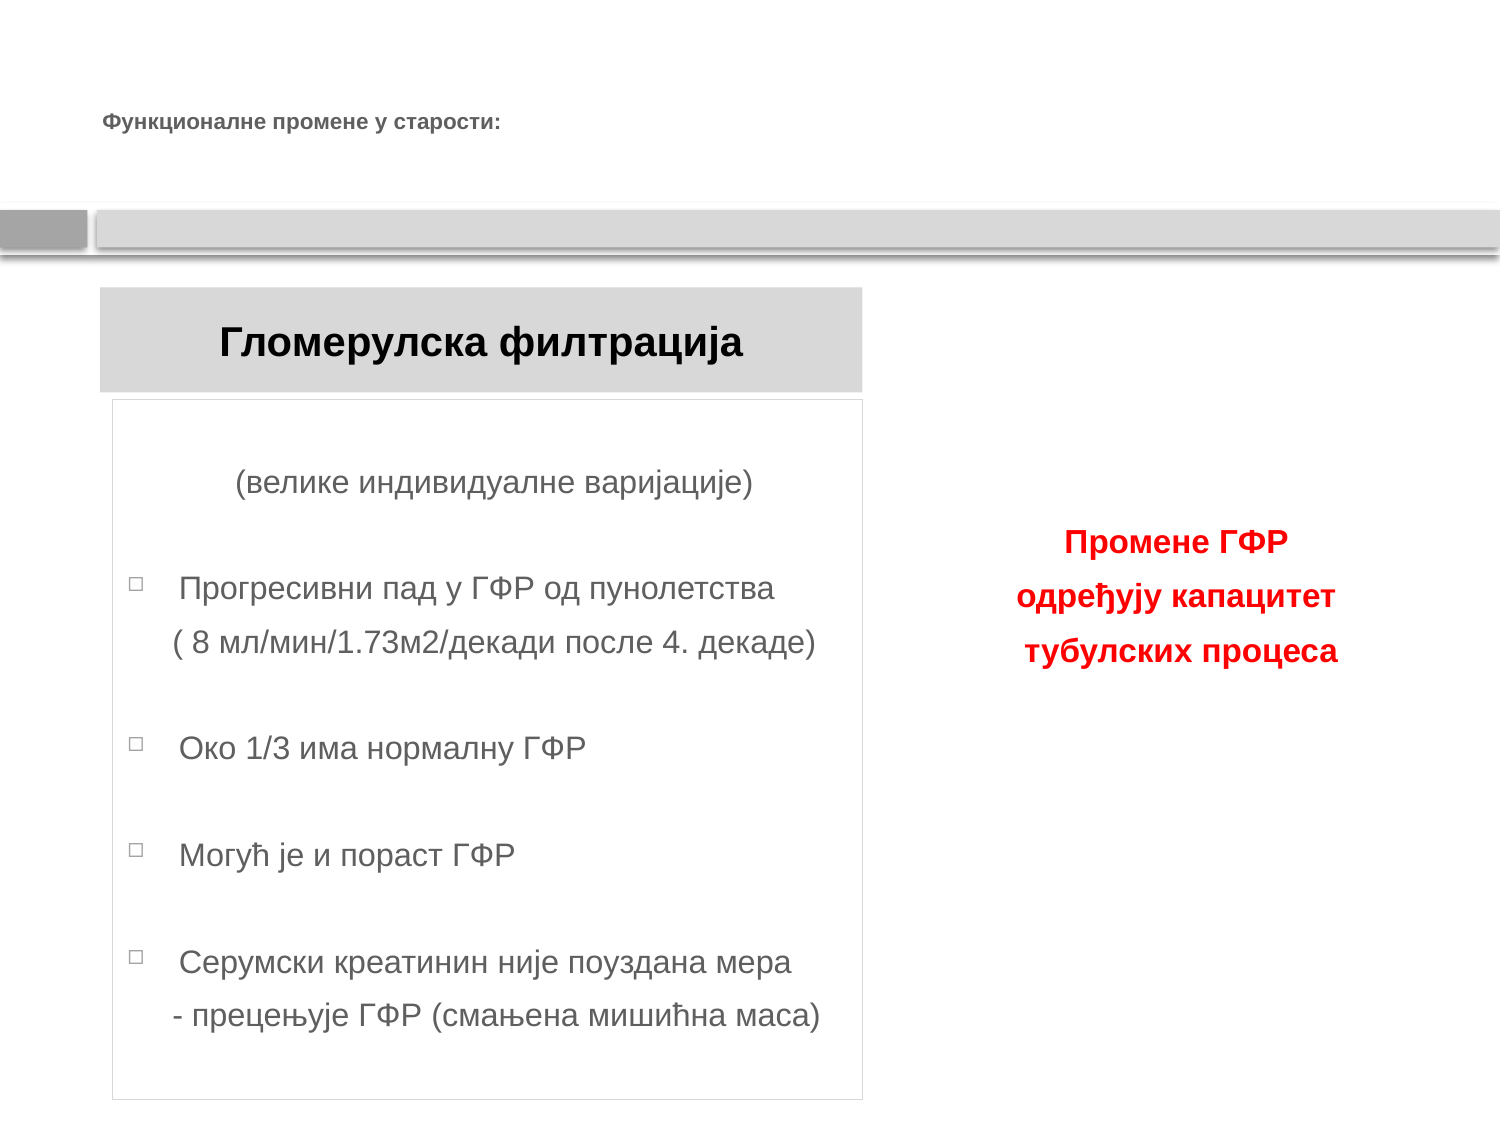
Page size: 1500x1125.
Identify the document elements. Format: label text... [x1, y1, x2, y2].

list Гломерулска филтрација [99, 287, 863, 393]
list (велике индивидуалне варијације) Прогресивни пад у ГФР од пунолетства ( 8 мл/мин/1.73м2/декади после 4. декаде) Око 1/3 има нормалну ГФР Могућ је и пораст ГФР Серумски креатинин није поуздана мера - прецењује ГФР (смањена мишићна маса) [112, 399, 863, 1100]
list Промене ГФР одређују капацитет тубулских процеса [862, 512, 1500, 938]
title Функционалне промене у старости: [87, 44, 1425, 188]
